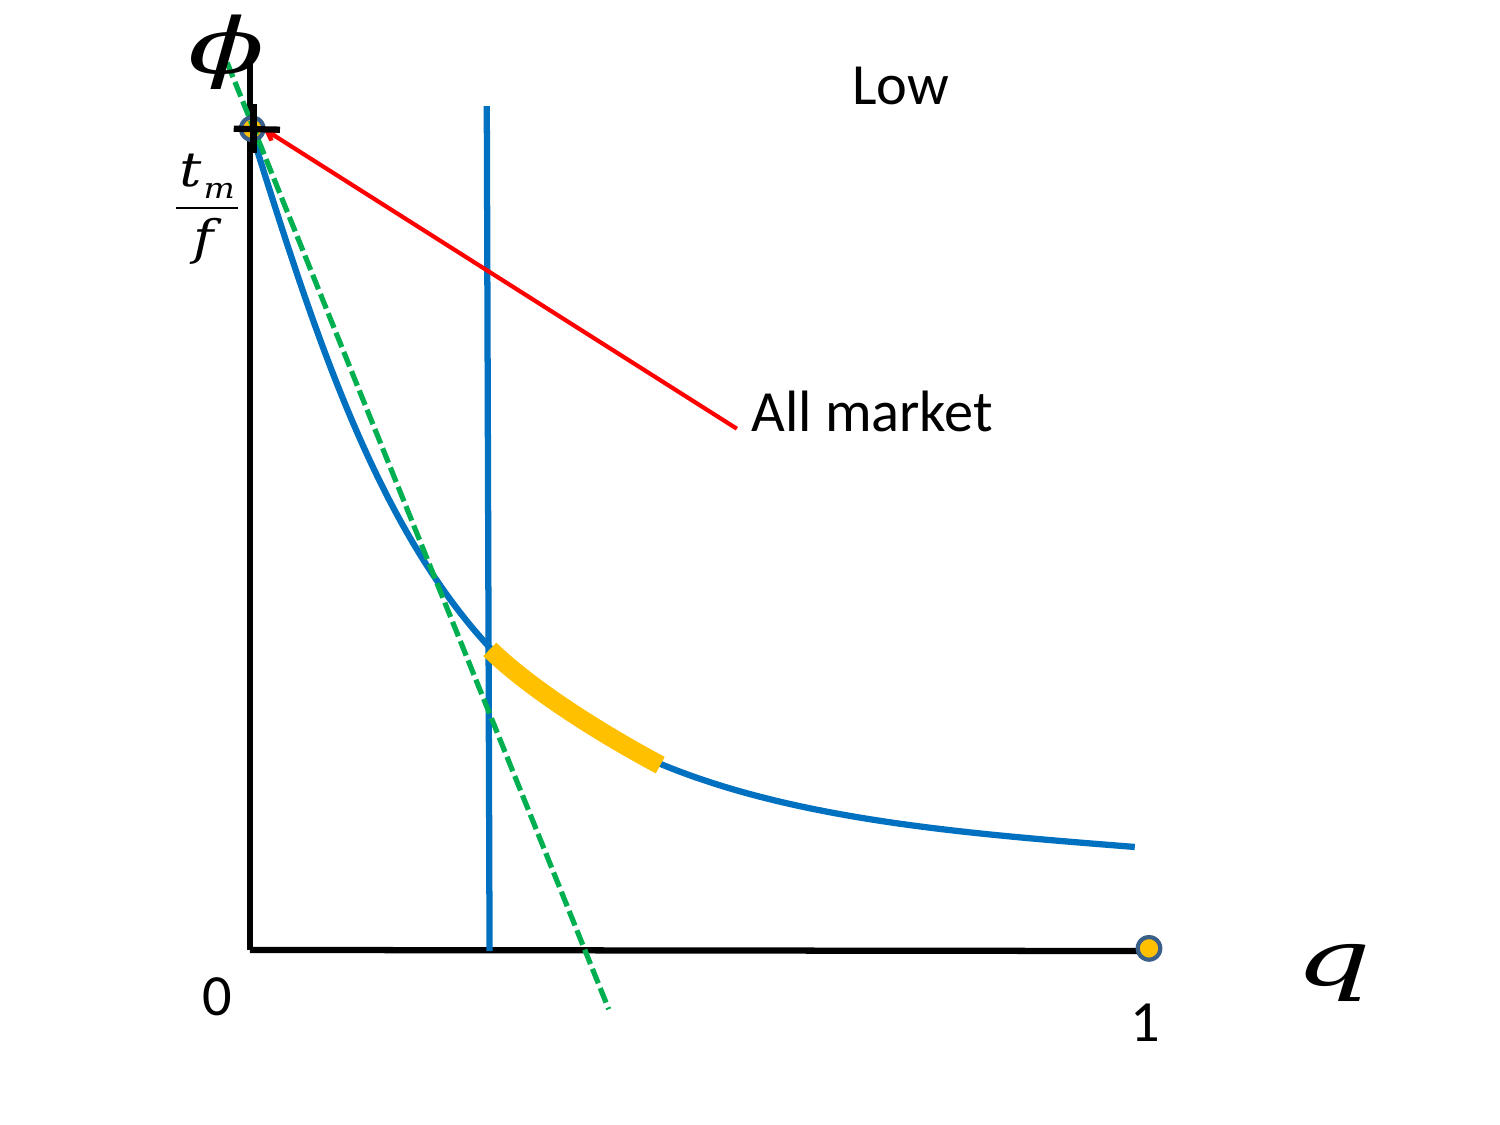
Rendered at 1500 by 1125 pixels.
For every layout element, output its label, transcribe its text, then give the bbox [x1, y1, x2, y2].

text_box [1135, 935, 1163, 962]
text_box All market [736, 365, 1029, 451]
text_box 1 [1115, 975, 1176, 1061]
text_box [226, 62, 610, 1010]
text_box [615, 128, 738, 429]
text_box [615, 438, 1135, 850]
text_box 0 [187, 950, 248, 1035]
text_box [615, 695, 684, 766]
